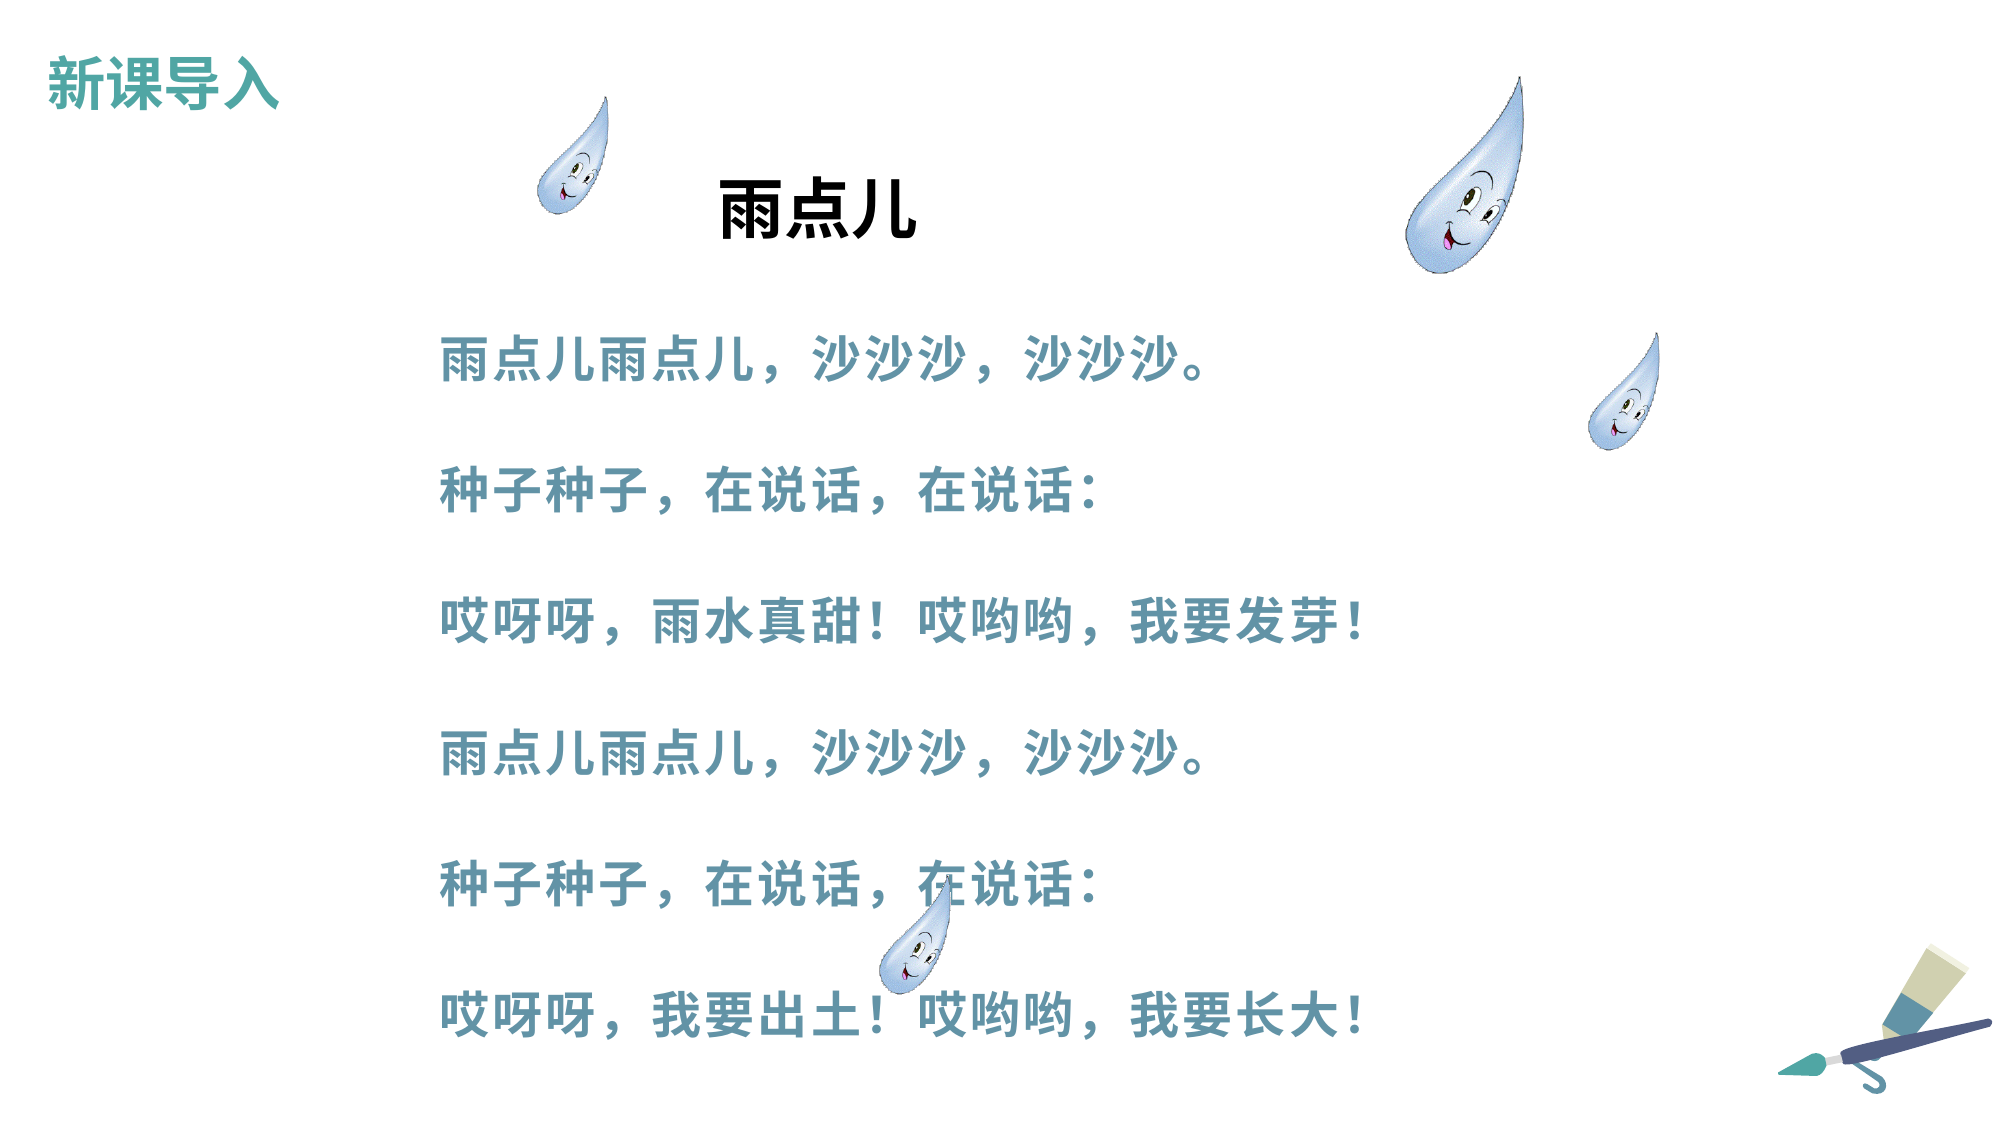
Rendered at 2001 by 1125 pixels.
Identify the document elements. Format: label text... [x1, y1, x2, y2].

text_box 雨点儿 [702, 159, 1083, 254]
picture [1543, 326, 1721, 455]
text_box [1811, 945, 1974, 1125]
picture [492, 90, 670, 219]
picture [834, 869, 1012, 999]
text_box 新课导入 [32, 39, 296, 125]
picture [1330, 66, 1627, 282]
list 雨点儿雨点儿，沙沙沙，沙沙沙。 种子种子，在说话，在说话： 哎呀呀，雨水真甜！哎哟哟，我要发芽！ 雨点儿雨点儿，沙沙沙，沙沙沙。 种子种子，在说话，在说话： 哎呀呀，我要出土！哎哟哟，我要长大！ [423, 326, 1759, 882]
